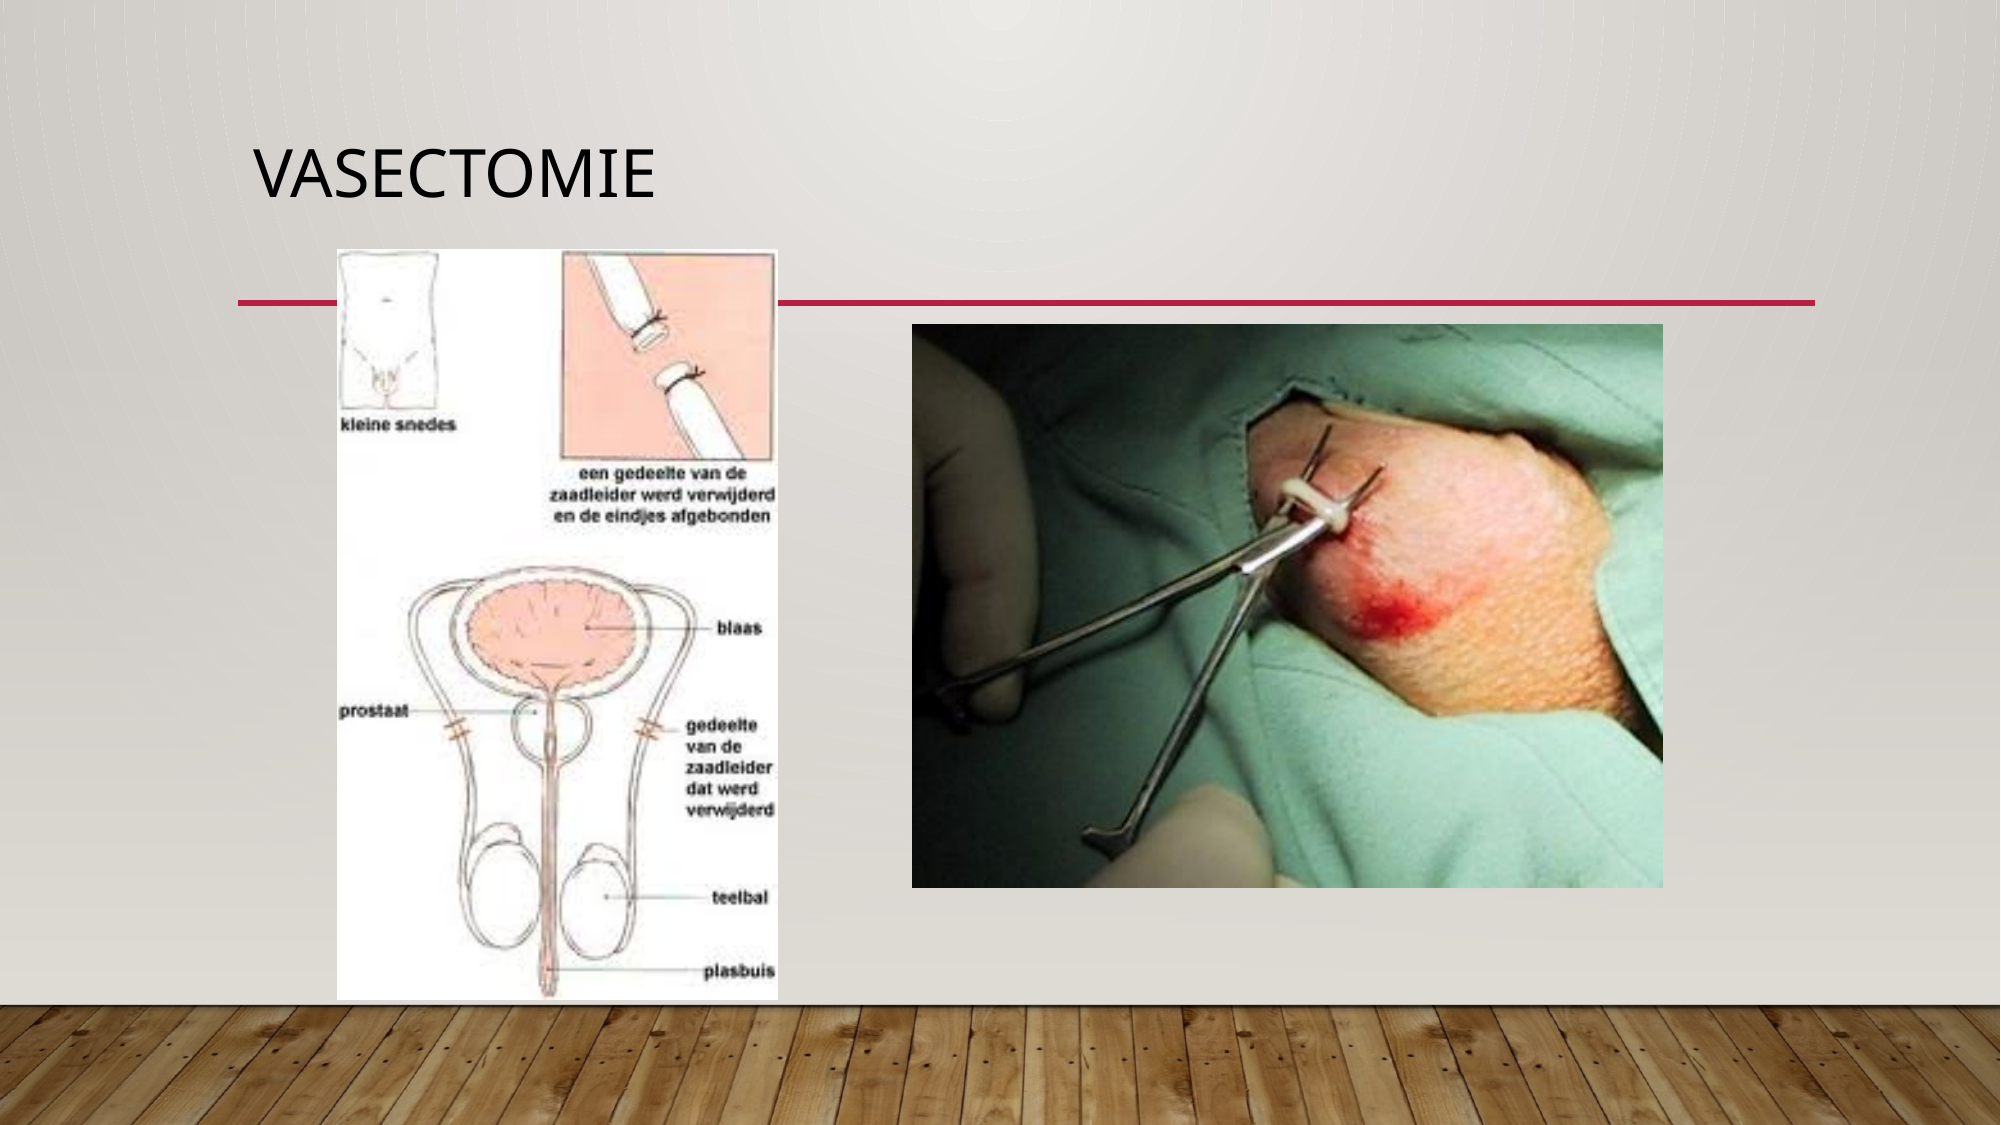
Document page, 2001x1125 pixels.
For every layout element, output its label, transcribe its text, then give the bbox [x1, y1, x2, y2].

title Vasectomie [238, 131, 1814, 305]
picture [337, 249, 778, 1000]
picture [912, 324, 1663, 888]
picture [0, 1005, 2000, 1125]
